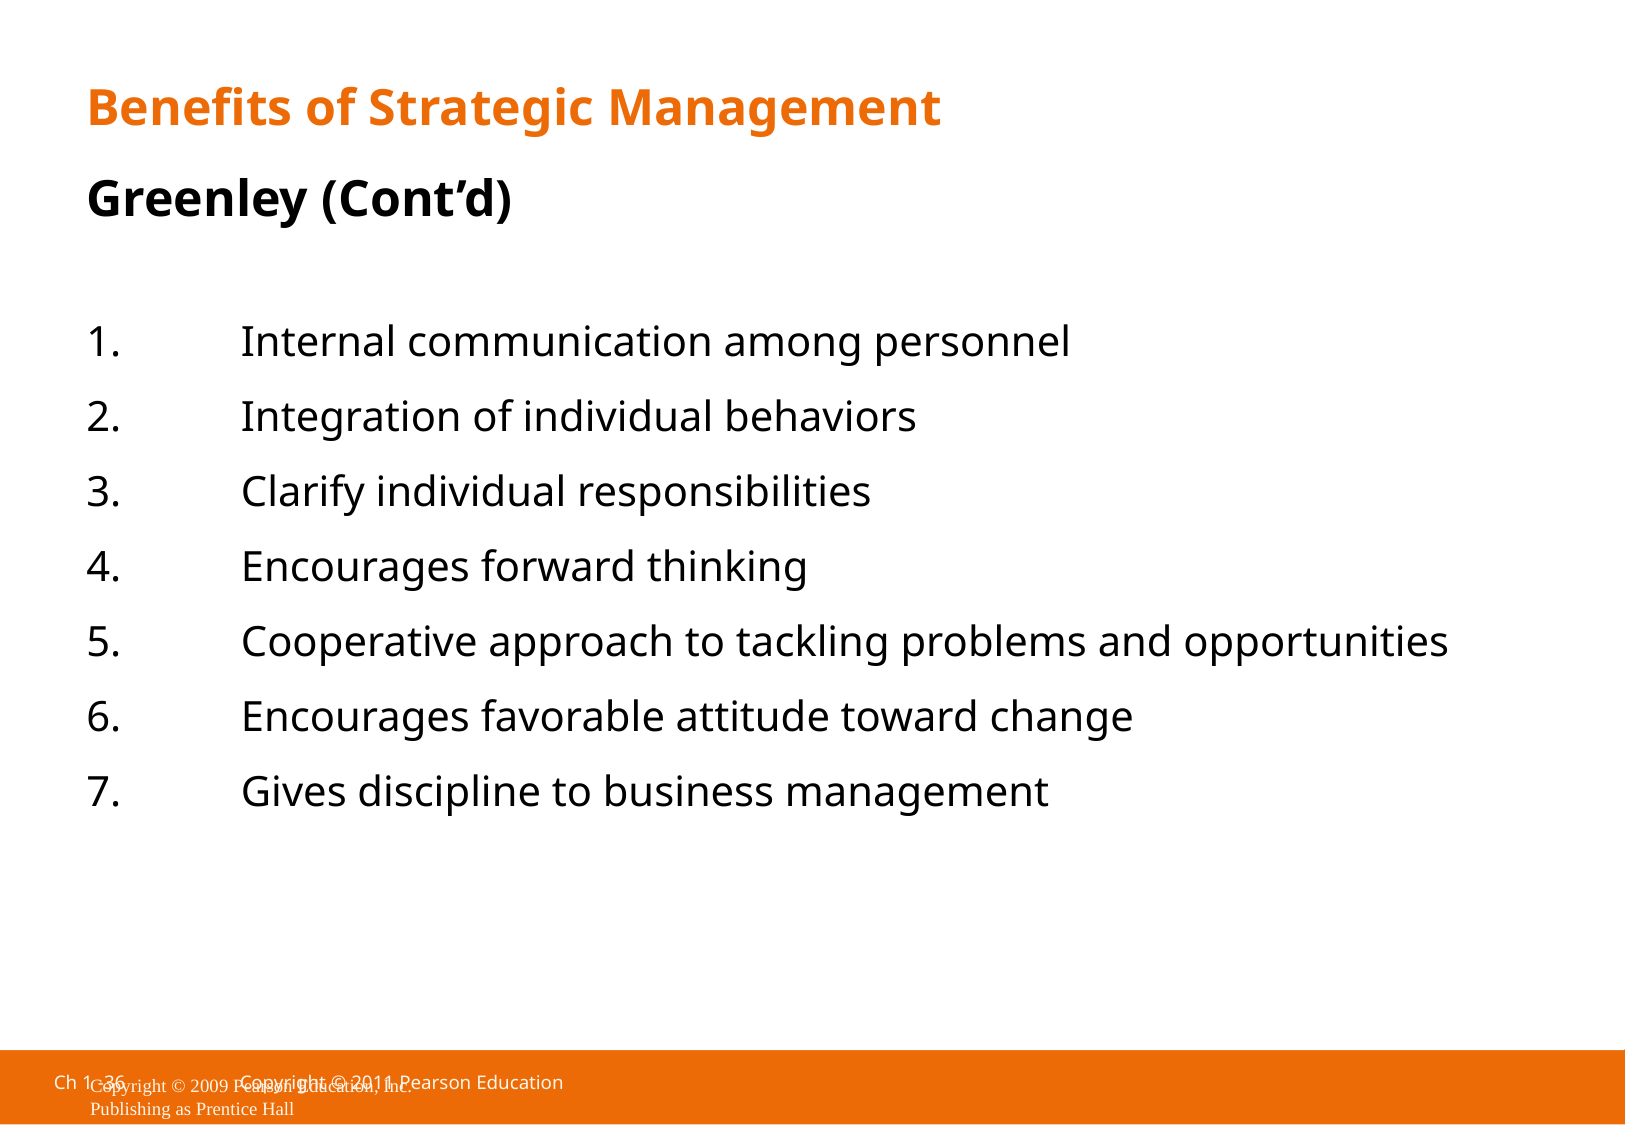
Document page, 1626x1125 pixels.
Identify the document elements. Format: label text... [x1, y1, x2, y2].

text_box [79, 314, 1531, 878]
text_box [0, 1050, 1625, 1125]
text_box Copyright © 2011 Pearson Education [233, 1070, 699, 1093]
text_box Benefits of Strategic Management Greenley (Cont’d) [80, 75, 1625, 227]
text_box Copyright © 2009 Pearson Education, Inc. Publishing as Prentice Hall [90, 1073, 980, 1119]
text_box Ch 1 -36 [47, 1070, 167, 1093]
picture [1352, 1042, 1625, 1124]
